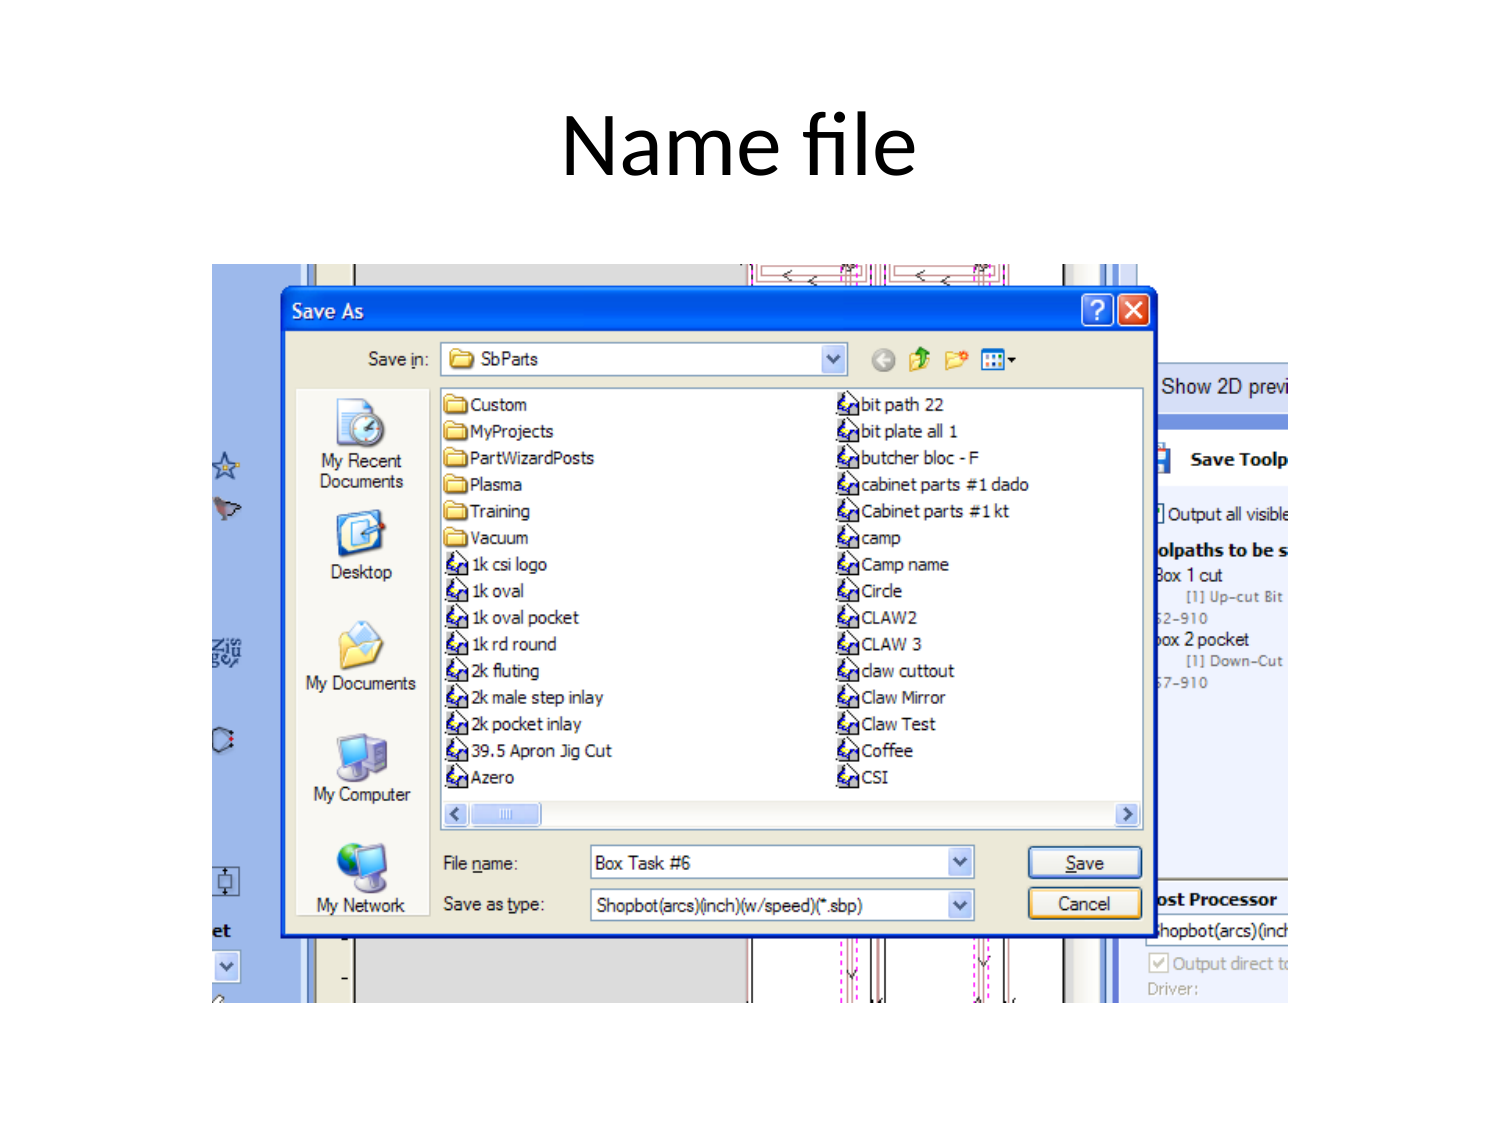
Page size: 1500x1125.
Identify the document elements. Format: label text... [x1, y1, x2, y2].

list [212, 264, 1288, 1003]
title Name file [75, 45, 1425, 233]
